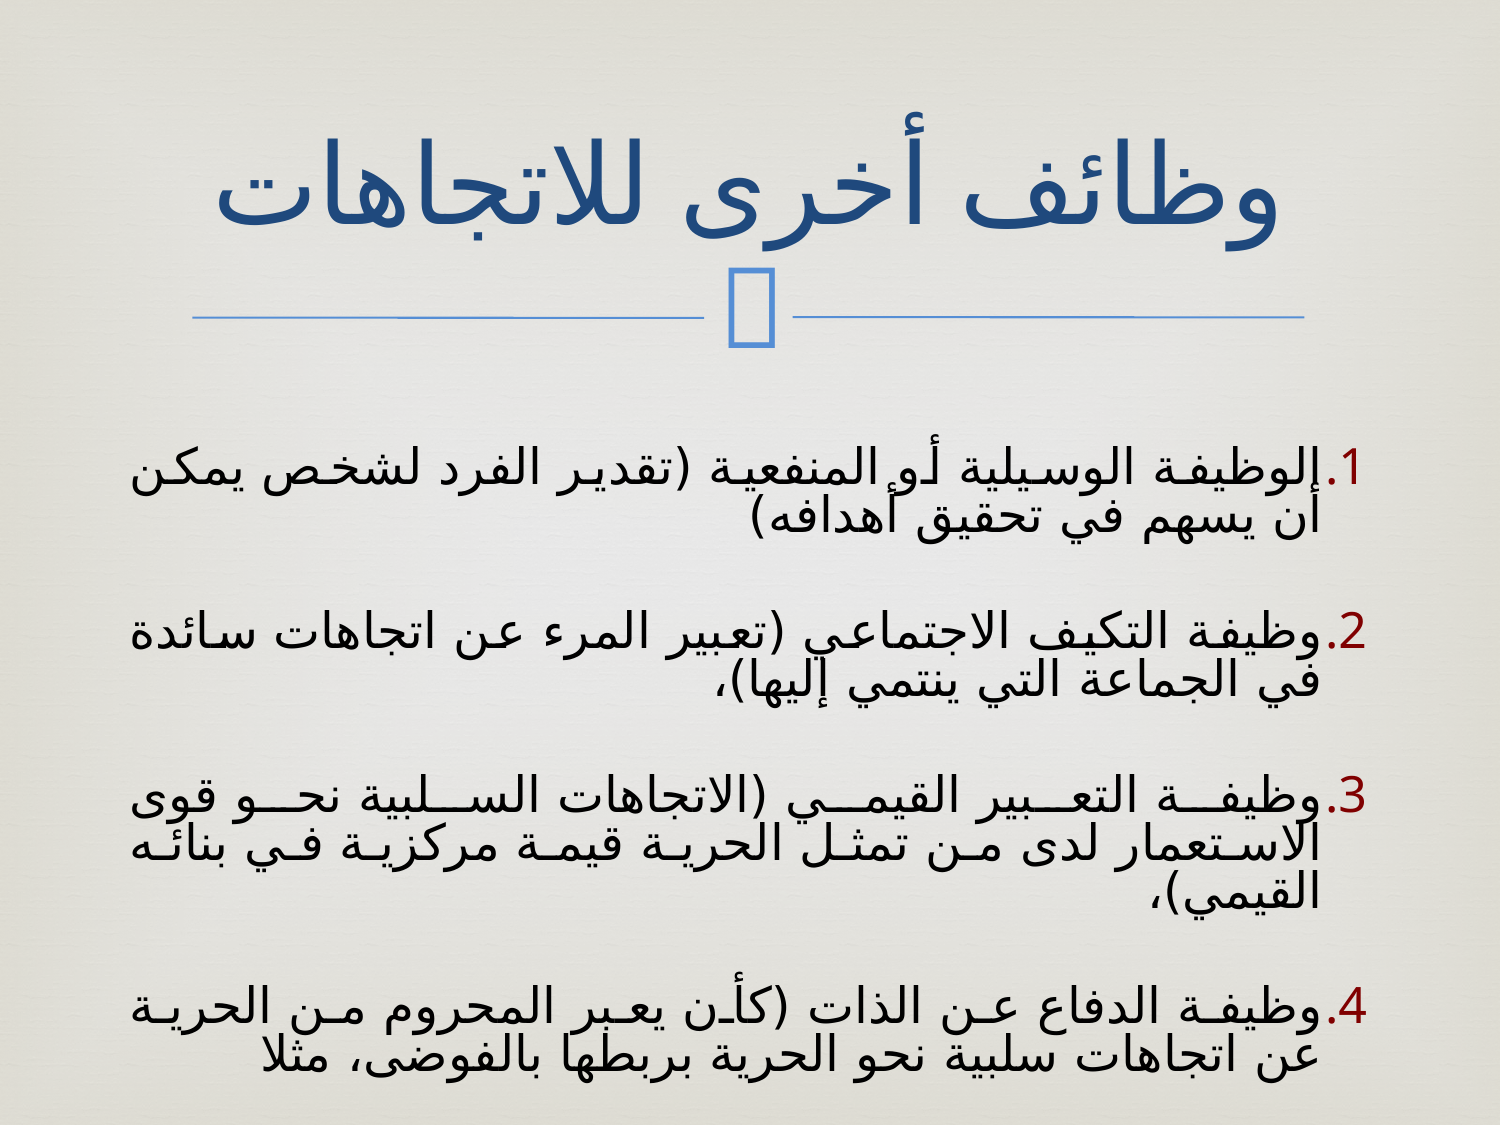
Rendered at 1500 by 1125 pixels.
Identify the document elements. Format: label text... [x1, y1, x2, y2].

list الوظيفة الوسيلية أو المنفعية (تقدير الفرد لشخص يمكن أن يسهم في تحقيق أهدافه) وظيفة التكيف الاجتماعي (تعبير المرء عن اتجاهات سائدة في الجماعة التي ينتمي إليها)، وظيفة التعبير القيمي (الاتجاهات السلبية نحو قوى الاستعمار لدى من تمثل الحرية قيمة مركزية في بنائه القيمي)، وظيفة الدفاع عن الذات (كأن يعبر المحروم من الحرية عن اتجاهات سلبية نحو الحرية بربطها بالفوضى، مثلا [114, 368, 1386, 1005]
title وظائف أخرى للاتجاهات [112, 93, 1386, 267]
